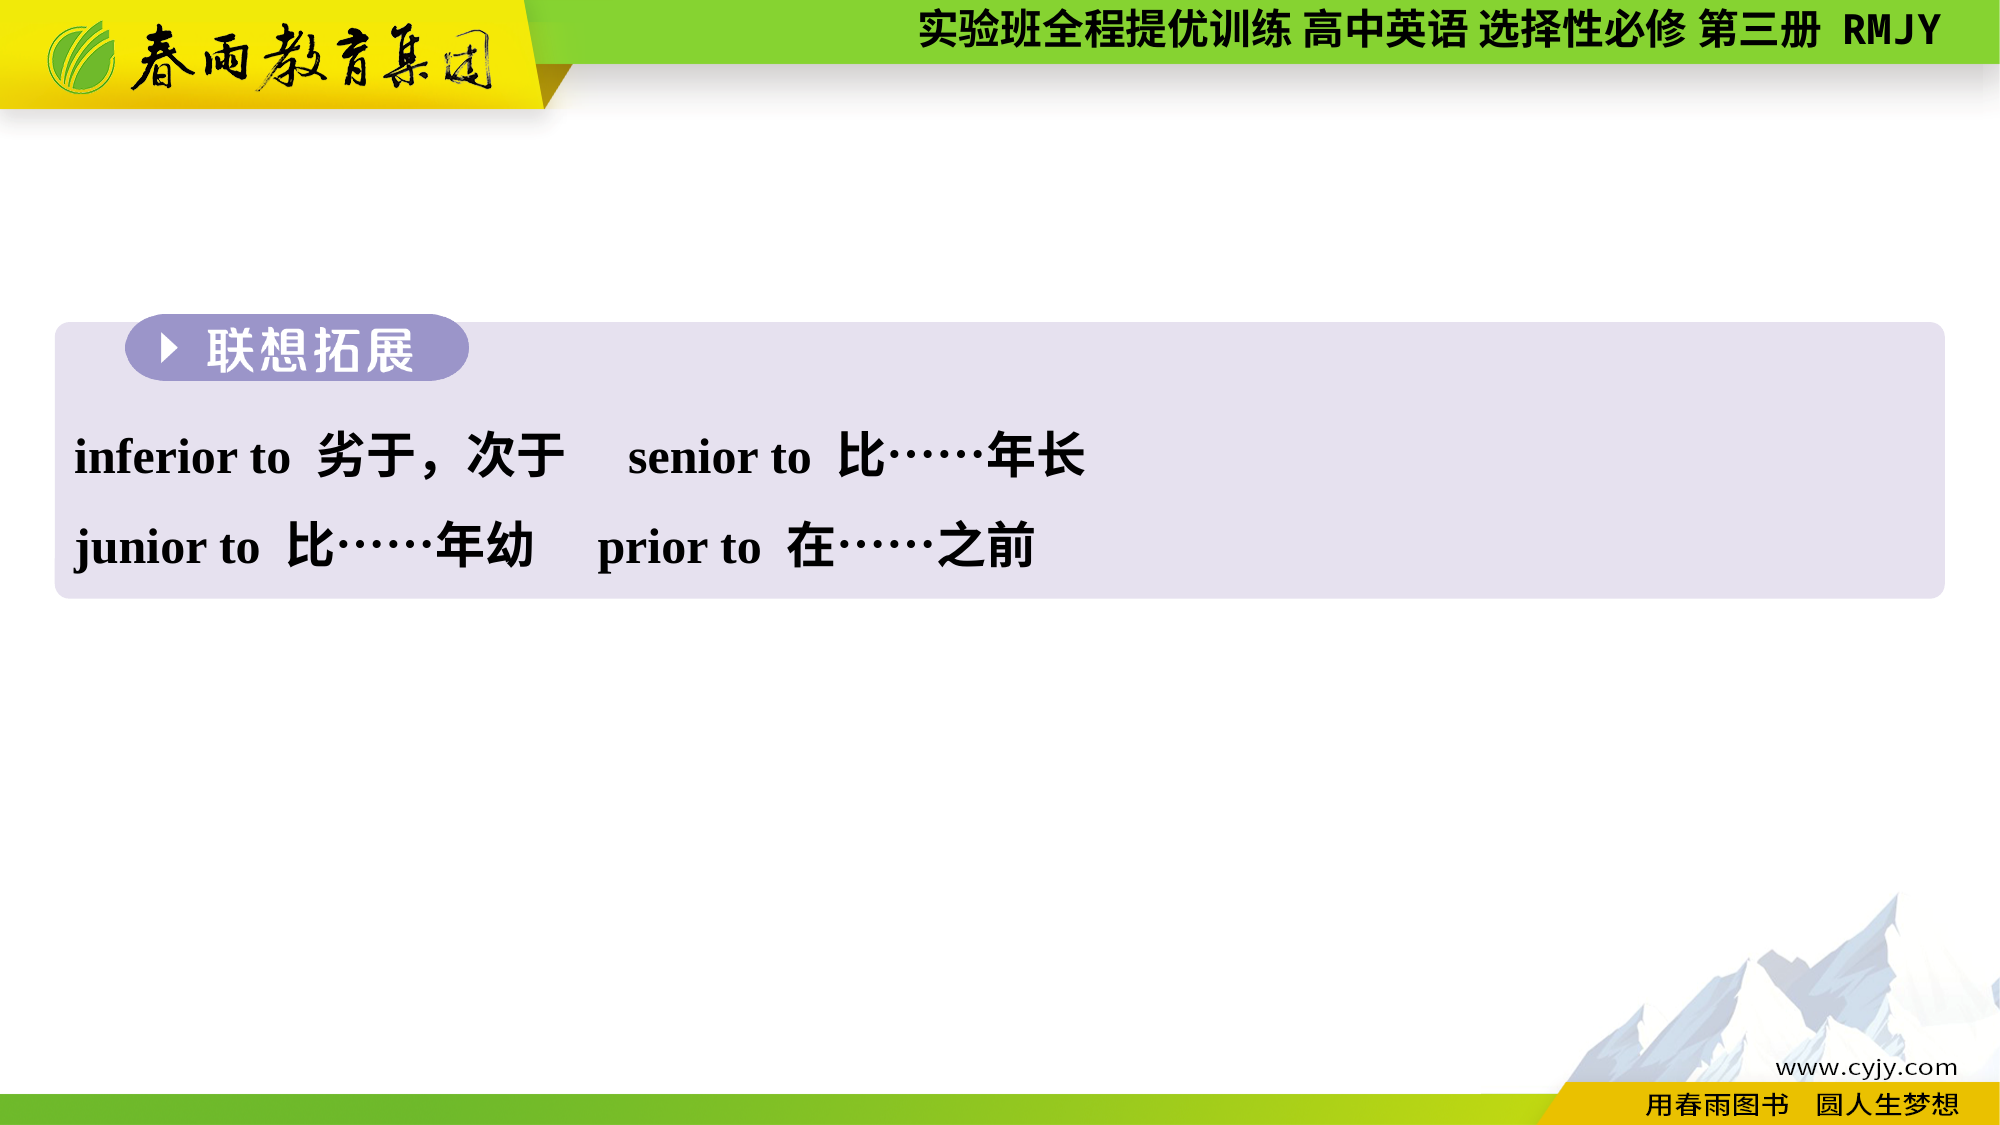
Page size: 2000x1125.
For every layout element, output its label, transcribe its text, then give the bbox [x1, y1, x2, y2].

text_box [54, 322, 1945, 599]
list inferior to 劣于，次于 senior to 比……年长 junior to 比……年幼 prior to 在……之前 [59, 386, 1944, 572]
picture [0, 0, 2000, 1125]
